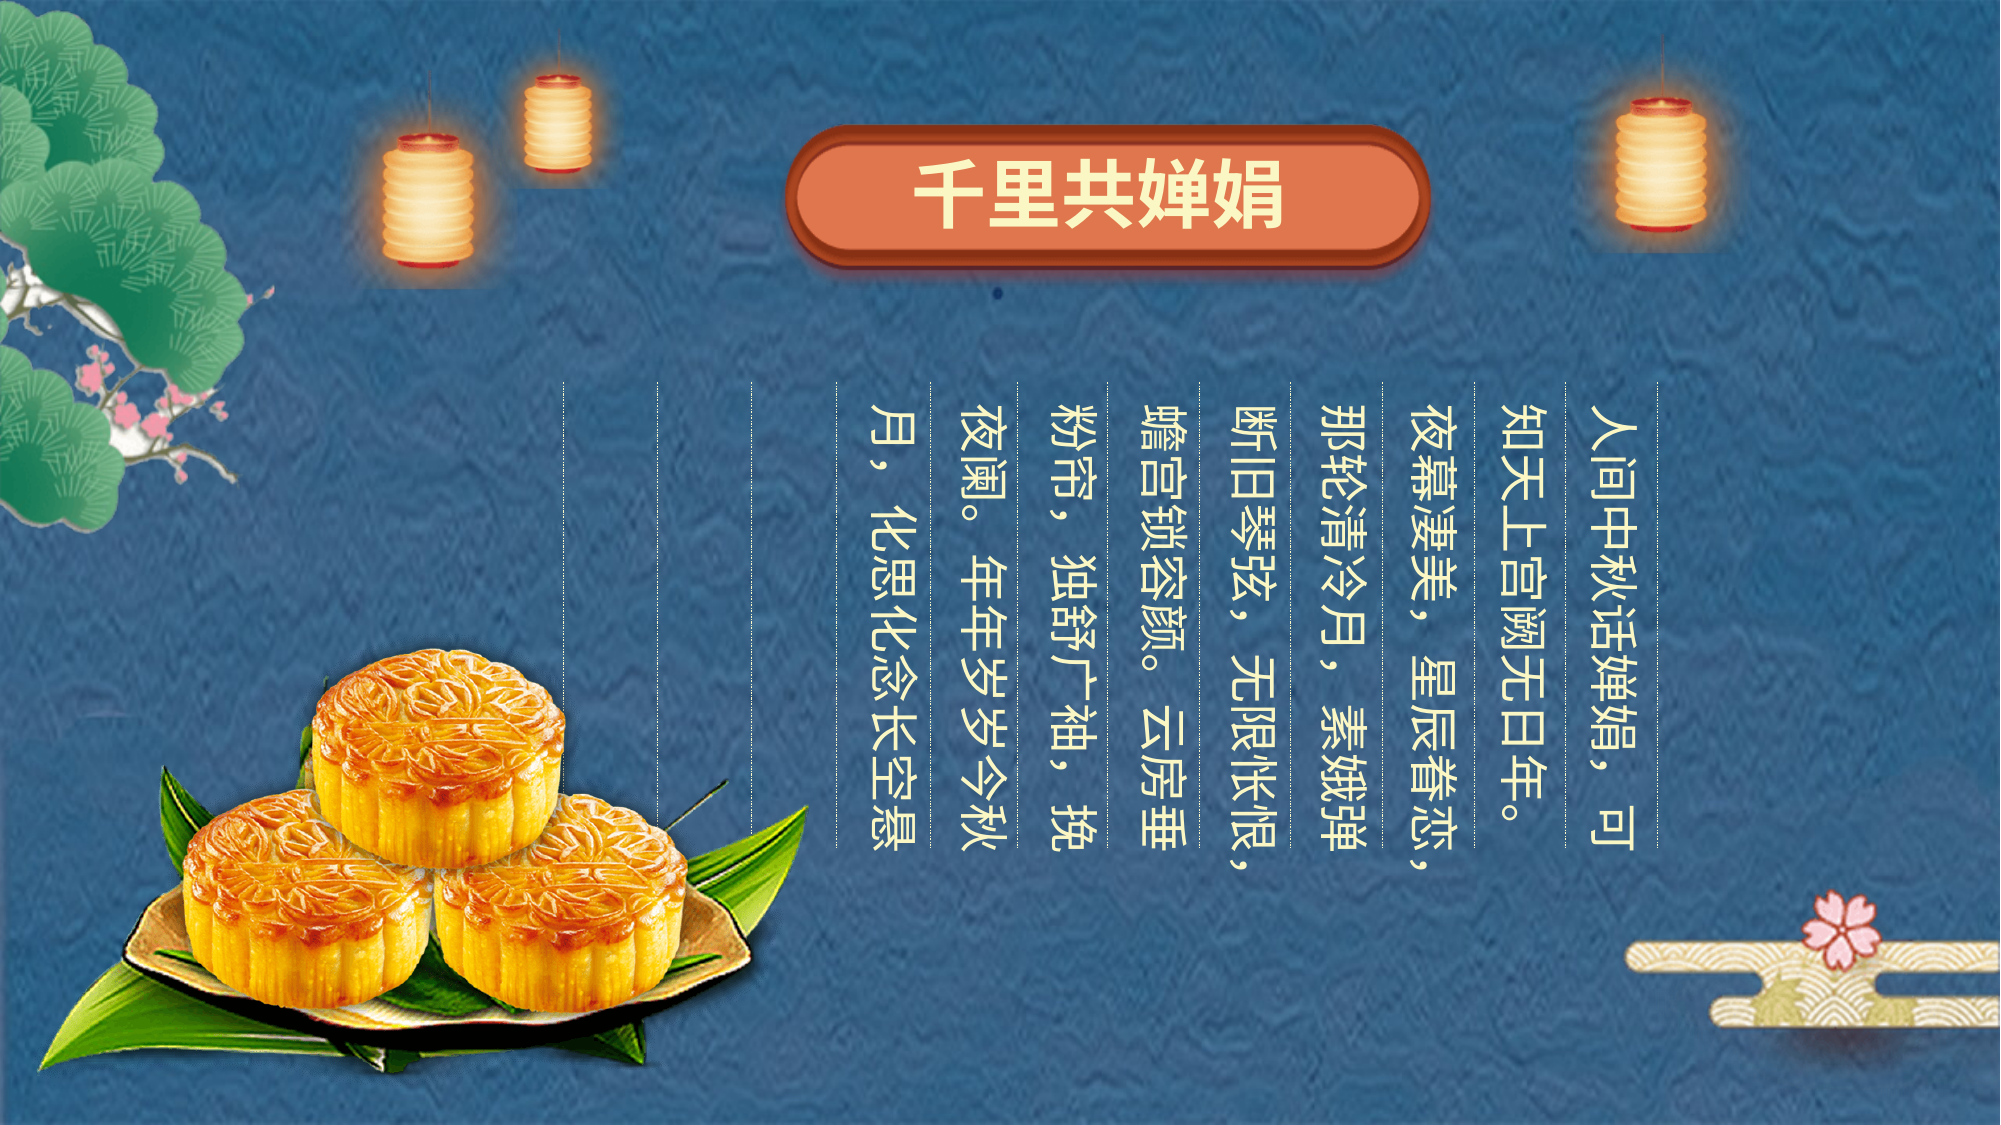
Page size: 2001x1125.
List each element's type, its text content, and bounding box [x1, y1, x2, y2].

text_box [563, 381, 1658, 849]
picture [0, 0, 2000, 1125]
text_box 人间中秋话婵娟，可知天上宫阙无日年。夜幕凄美，星辰眷恋，那轮清冷月，素娥弹断旧琴弦，无限怅恨，蟾宫锁容颜。云房垂粉帘，独舒广袖，挽夜阑。年年岁岁今秋月，化思化念长空悬 [812, 388, 1683, 872]
